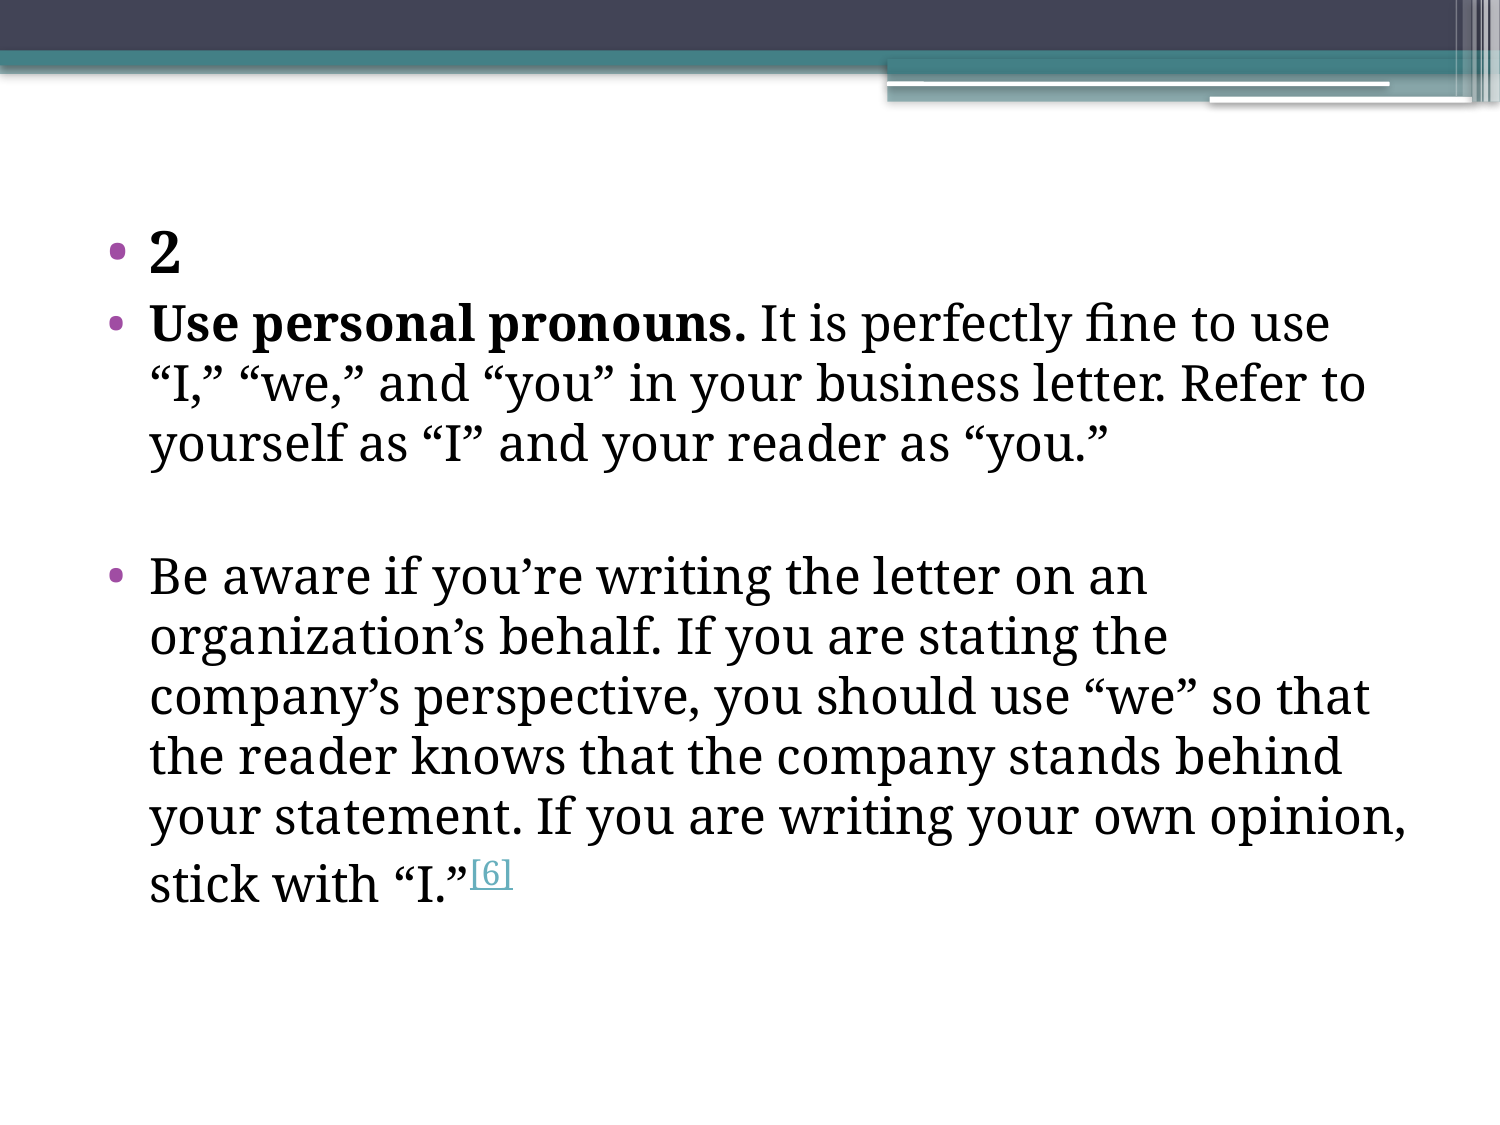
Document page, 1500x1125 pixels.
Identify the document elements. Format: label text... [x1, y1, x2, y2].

list 2 Use personal pronouns. It is perfectly fine to use “I,” “we,” and “you” in your business letter. Refer to yourself as “I” and your reader as “you.” Be aware if you’re writing the letter on an organization’s behalf. If you are stating the company’s perspective, you should use “we” so that the reader knows that the company stands behind your statement. If you are writing your own opinion, stick with “I.”[6] [75, 208, 1425, 1079]
